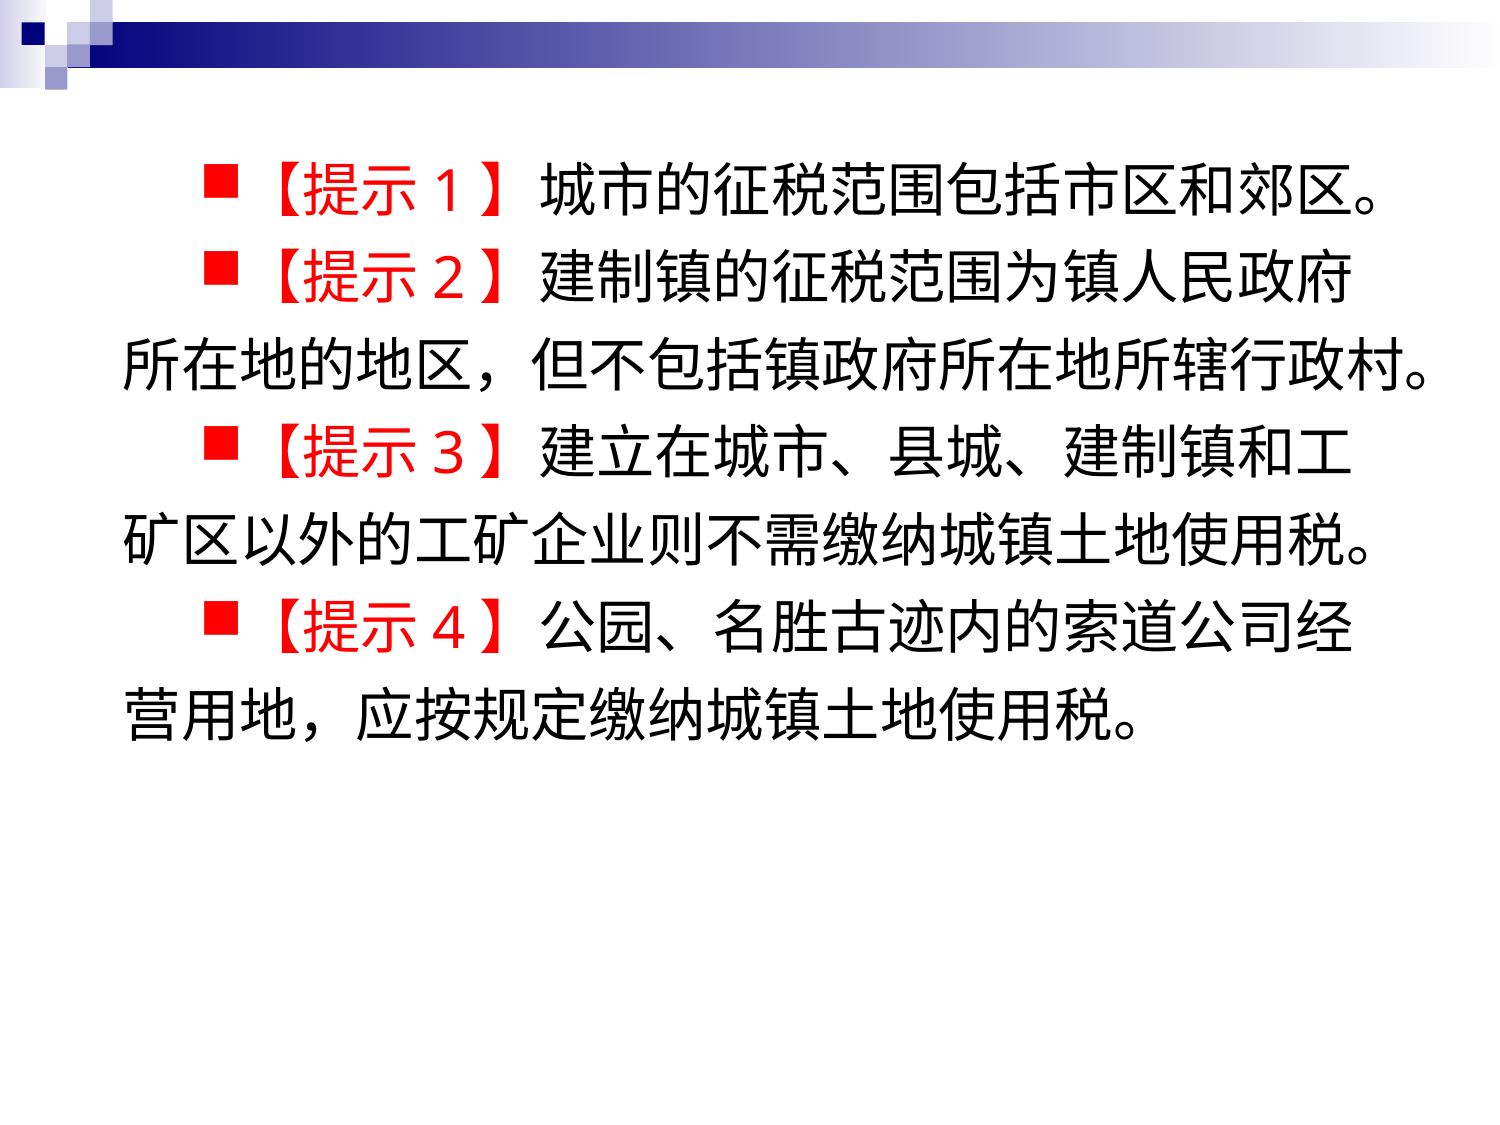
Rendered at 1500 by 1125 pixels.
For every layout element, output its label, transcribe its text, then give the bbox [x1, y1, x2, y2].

list 【提示1】城市的征税范围包括市区和郊区。 【提示2】建制镇的征税范围为镇人民政府所在地的地区，但不包括镇政府所在地所辖行政村。 【提示3】建立在城市、县城、建制镇和工矿区以外的工矿企业则不需缴纳城镇土地使用税。 【提示4】公园、名胜古迹内的索道公司经营用地，应按规定缴纳城镇土地使用税。 [51, 128, 1426, 963]
